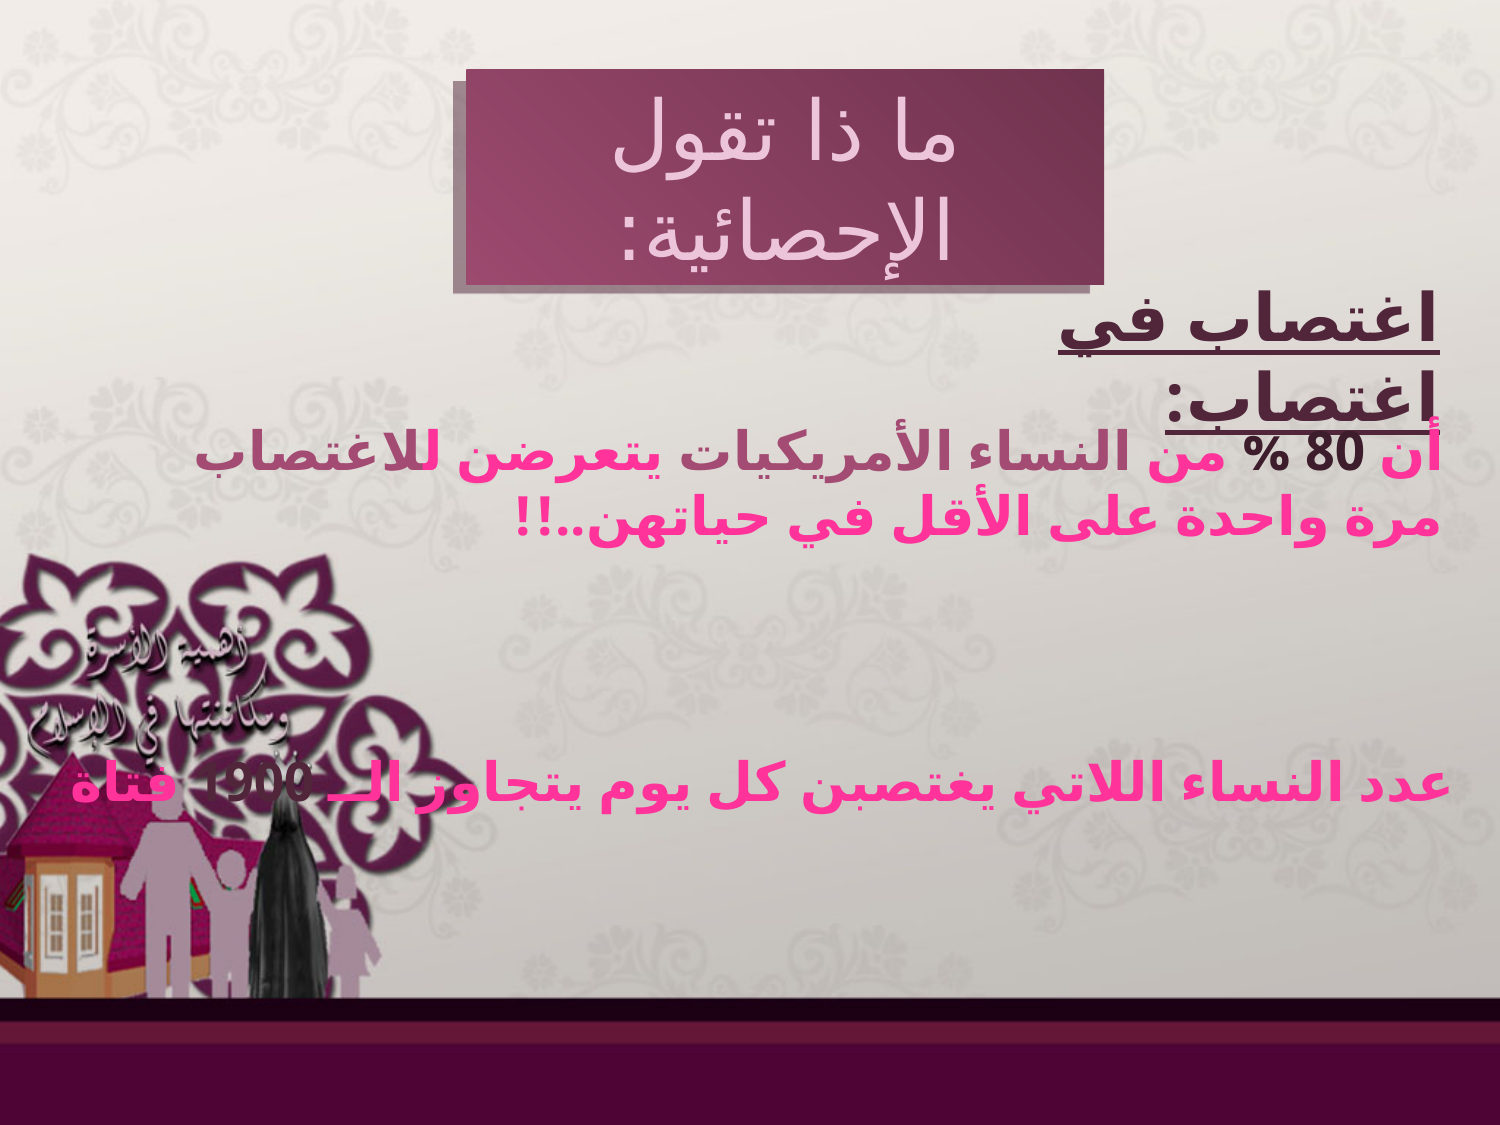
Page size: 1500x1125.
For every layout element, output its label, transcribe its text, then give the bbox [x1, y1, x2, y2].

text_box ما ذا تقول الإحصائية: [466, 69, 1105, 285]
picture [0, 0, 1500, 1125]
text_box عدد النساء اللاتي يغتصبن كل يوم يتجاوز الــ 1900 فتاة [35, 739, 1471, 820]
text_box اغتصاب في اغتصاب: [787, 267, 1455, 408]
text_box أن 80 % من النساء الأمريكيات يتعرضن للاغتصاب مرة واحدة على الأقل في حياتهن..!! [123, 408, 1459, 554]
